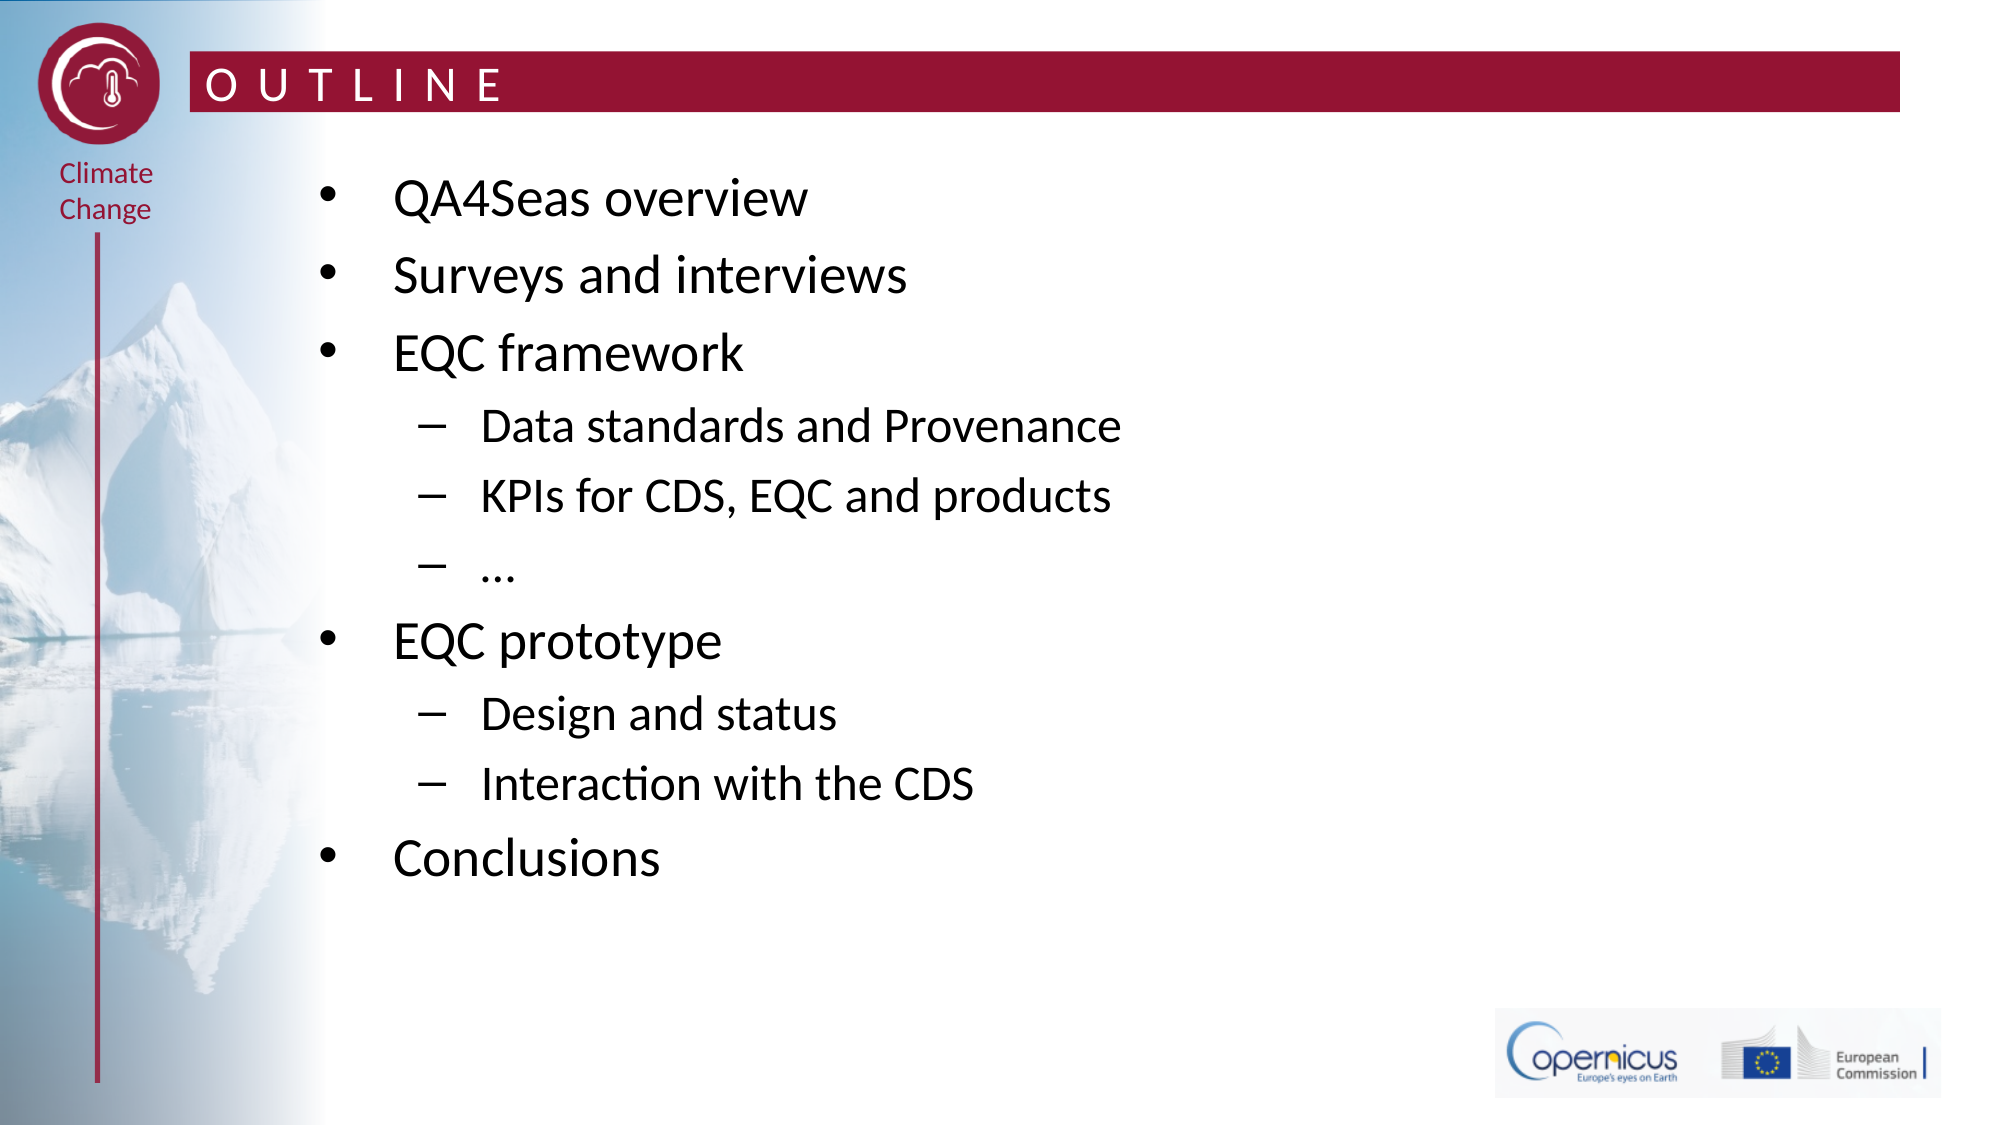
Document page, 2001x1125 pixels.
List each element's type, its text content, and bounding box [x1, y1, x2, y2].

picture [25, 4, 171, 155]
title OUTLINE [189, 51, 1900, 113]
list QA4Seas overview Surveys and interviews EQC framework Data standards and Provenance KPIs for CDS, EQC and products … EQC prototype Design and status Interaction with the CDS Conclusions [303, 153, 1900, 990]
picture [1495, 1008, 1942, 1098]
